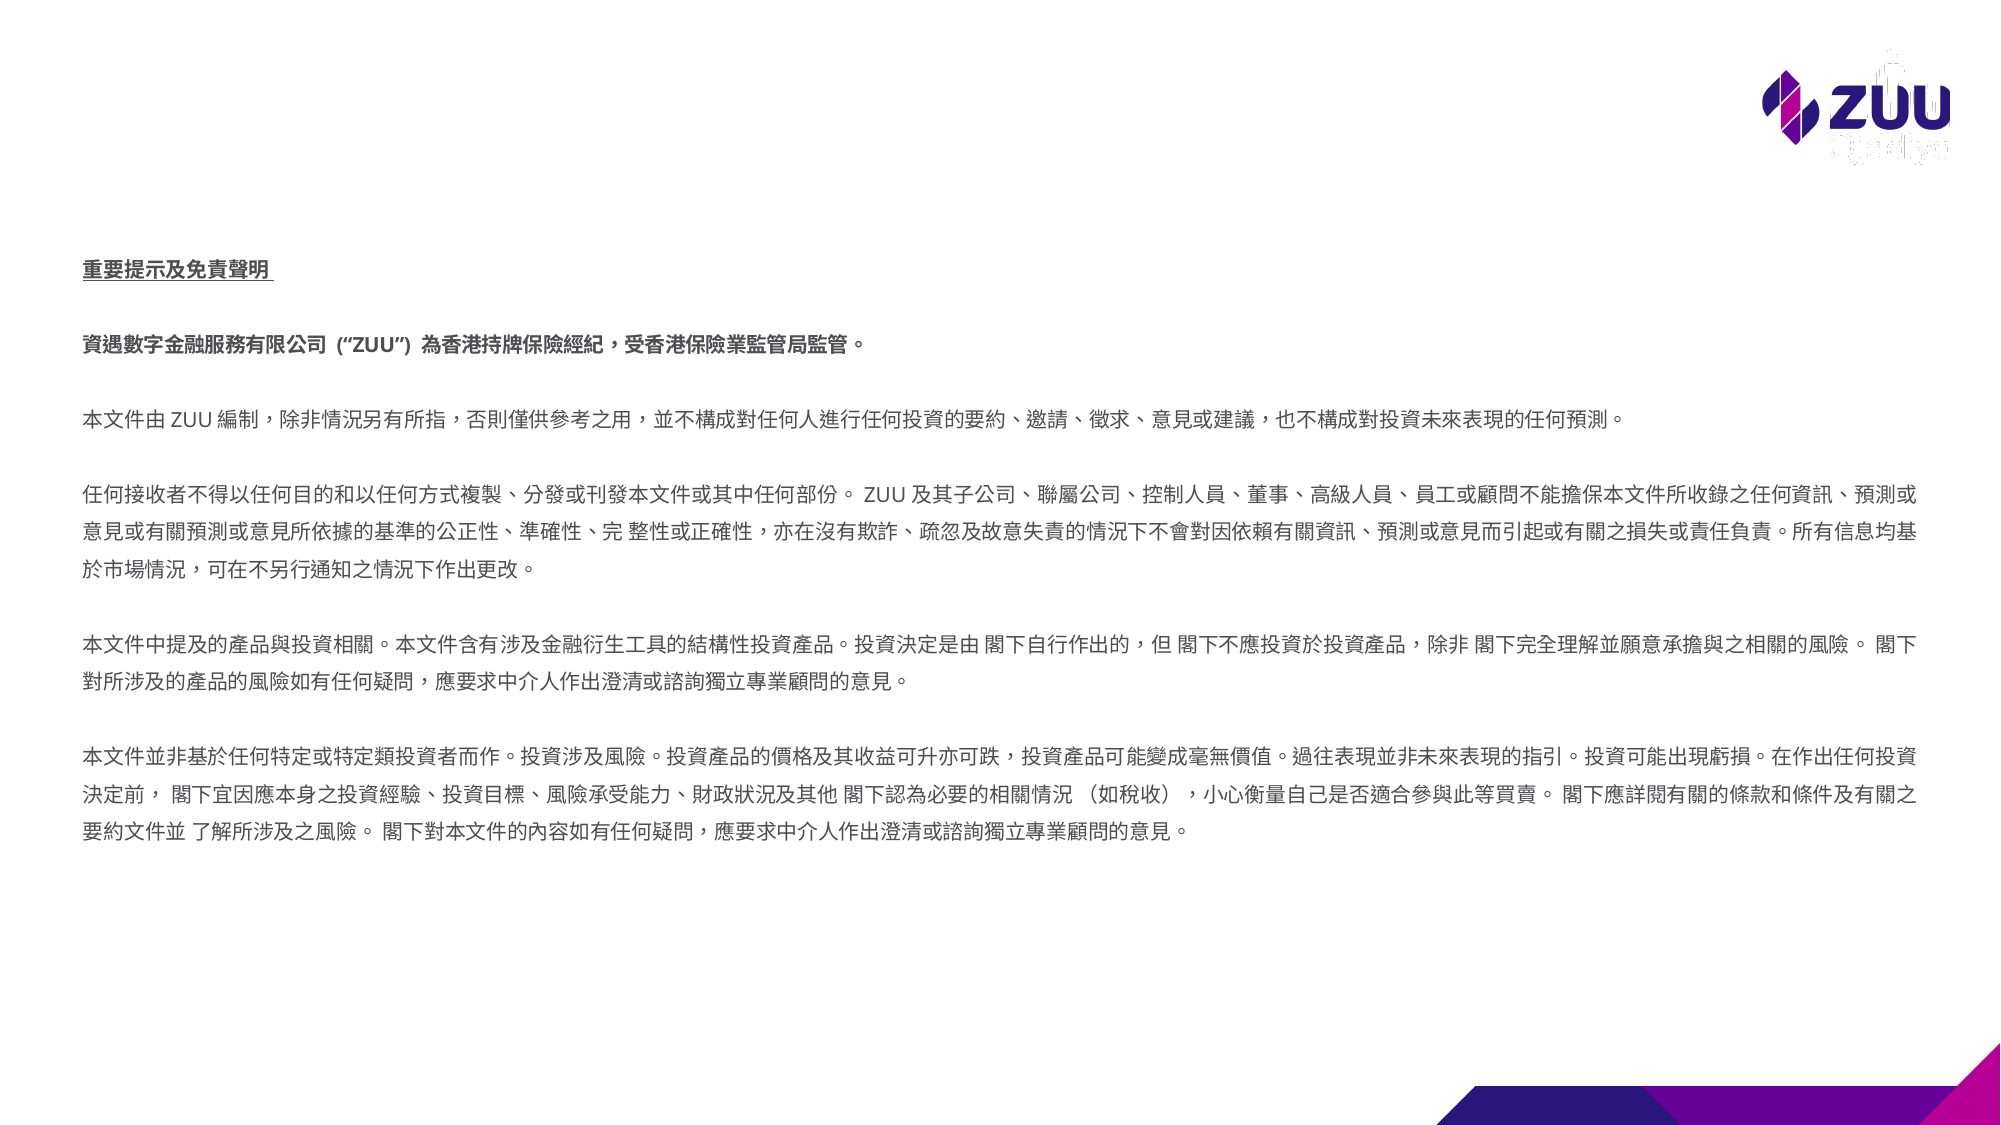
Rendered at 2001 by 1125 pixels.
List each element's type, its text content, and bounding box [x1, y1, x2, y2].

text_box 重要提示及免責聲明 資遇數字金融服務有限公司 (“ZUU”) 為香港持牌保險經紀，受香港保險業監管局監管。 本文件由ZUU編制，除非情況另有所指，否則僅供參考之用，並不構成對任何人進行任何投資的要約、邀請、徵求、意見或建議，也不構成對投資未來表現的任何預測。 任何接收者不得以任何目的和以任何方式複製、分發或刊發本文件或其中任何部份。ZUU及其子公司、聯屬公司、控制人員、董事、高級人員、員工或顧問不能擔保本文件所收錄之任何資訊、預測或意見或有關預測或意見所依據的基準的公正性、準確性、完 整性或正確性，亦在沒有欺詐、疏忽及故意失責的情況下不會對因依賴有關資訊、預測或意見而引起或有關之損失或責任負責。所有信息均基於市場情況，可在不另行通知之情況下作出更改。 本文件中提及的產品與投資相關。本文件含有涉及金融衍生工具的結構性投資產品。投資決定是由 閣下自行作出的，但 閣下不應投資於投資產品，除非 閣下完全理解並願意承擔與之相關的風險。 閣下對所涉及的產品的風險如有任何疑問，應要求中介人作出澄清或諮詢獨立專業顧問的意見。 本文件並非基於任何特定或特定類投資者而作。投資涉及風險。投資產品的價格及其收益可升亦可跌，投資產品可能變成毫無價值。過往表現並非未來表現的指引。投資可能出現虧損。在作出任何投資決定前， 閣下宜因應本身之投資經驗、投資目標、風險承受能力、財政狀況及其他 閣下認為必要的相關情況 （如稅收），小心衡量自己是否適合參與此等買賣。 閣下應詳閱有關的條款和條件及有關之要約文件並 了解所涉及之風險。 閣下對本文件的內容如有任何疑問，應要求中介人作出澄清或諮詢獨立專業顧問的意見。 [67, 237, 1932, 851]
